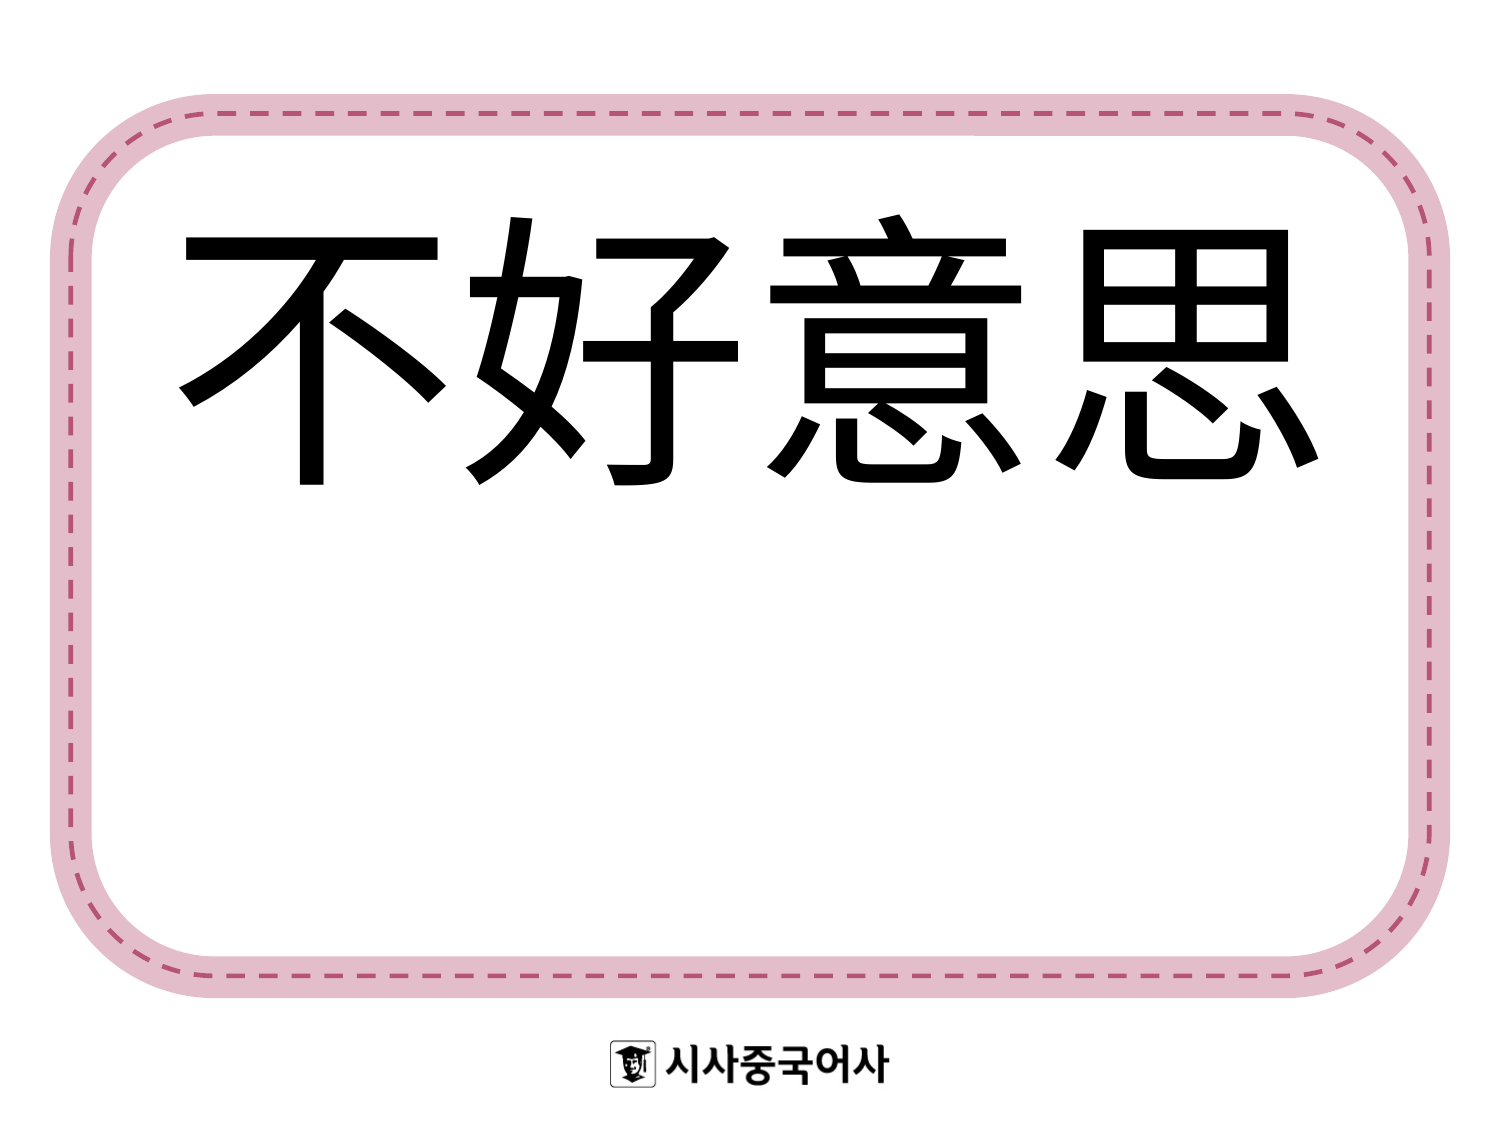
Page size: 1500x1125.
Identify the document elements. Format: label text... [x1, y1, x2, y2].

picture [602, 1034, 898, 1094]
text_box 不好意思 [145, 189, 1354, 853]
